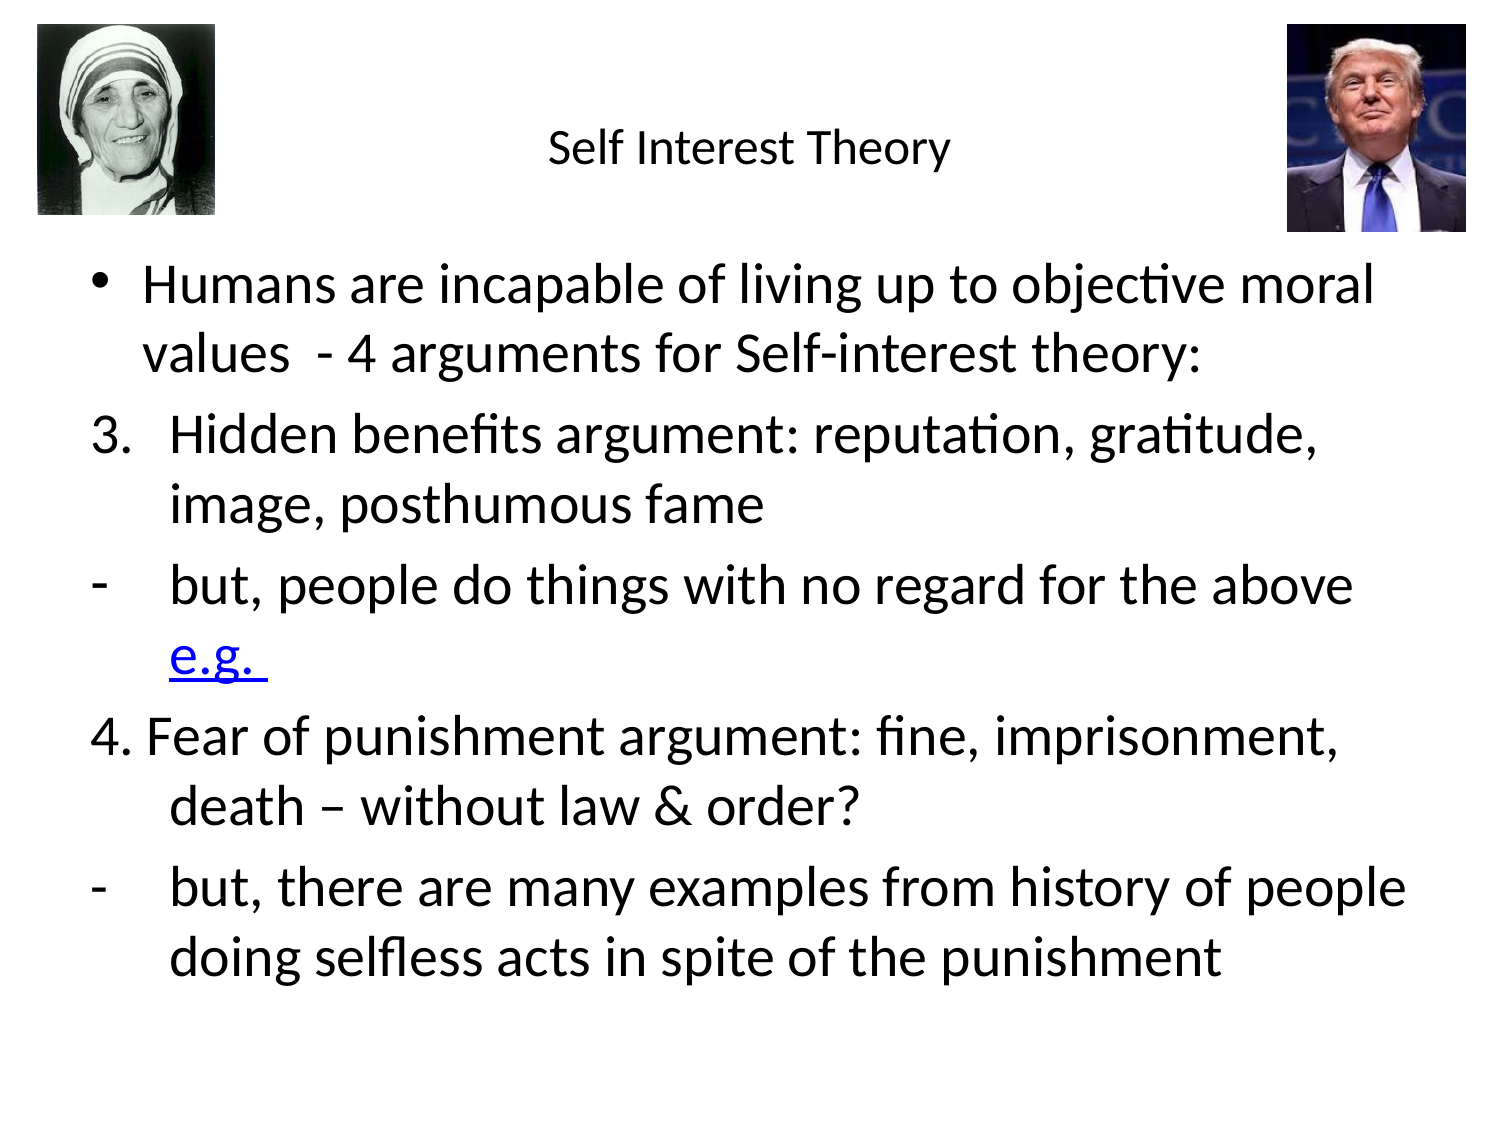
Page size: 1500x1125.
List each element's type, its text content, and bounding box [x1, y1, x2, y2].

picture [37, 24, 215, 216]
picture [1287, 24, 1466, 232]
title Self Interest Theory [75, 45, 1282, 233]
list Humans are incapable of living up to objective moral values - 4 arguments for Self-interest theory: 3. Hidden benefits argument: reputation, gratitude, image, posthumous fame but, people do things with no regard for the above e.g. 4. Fear of punishment argument: fine, imprisonment, death – without law & order? - but, there are many examples from history of people doing selfless acts in spite of the punishment [75, 237, 1425, 1050]
